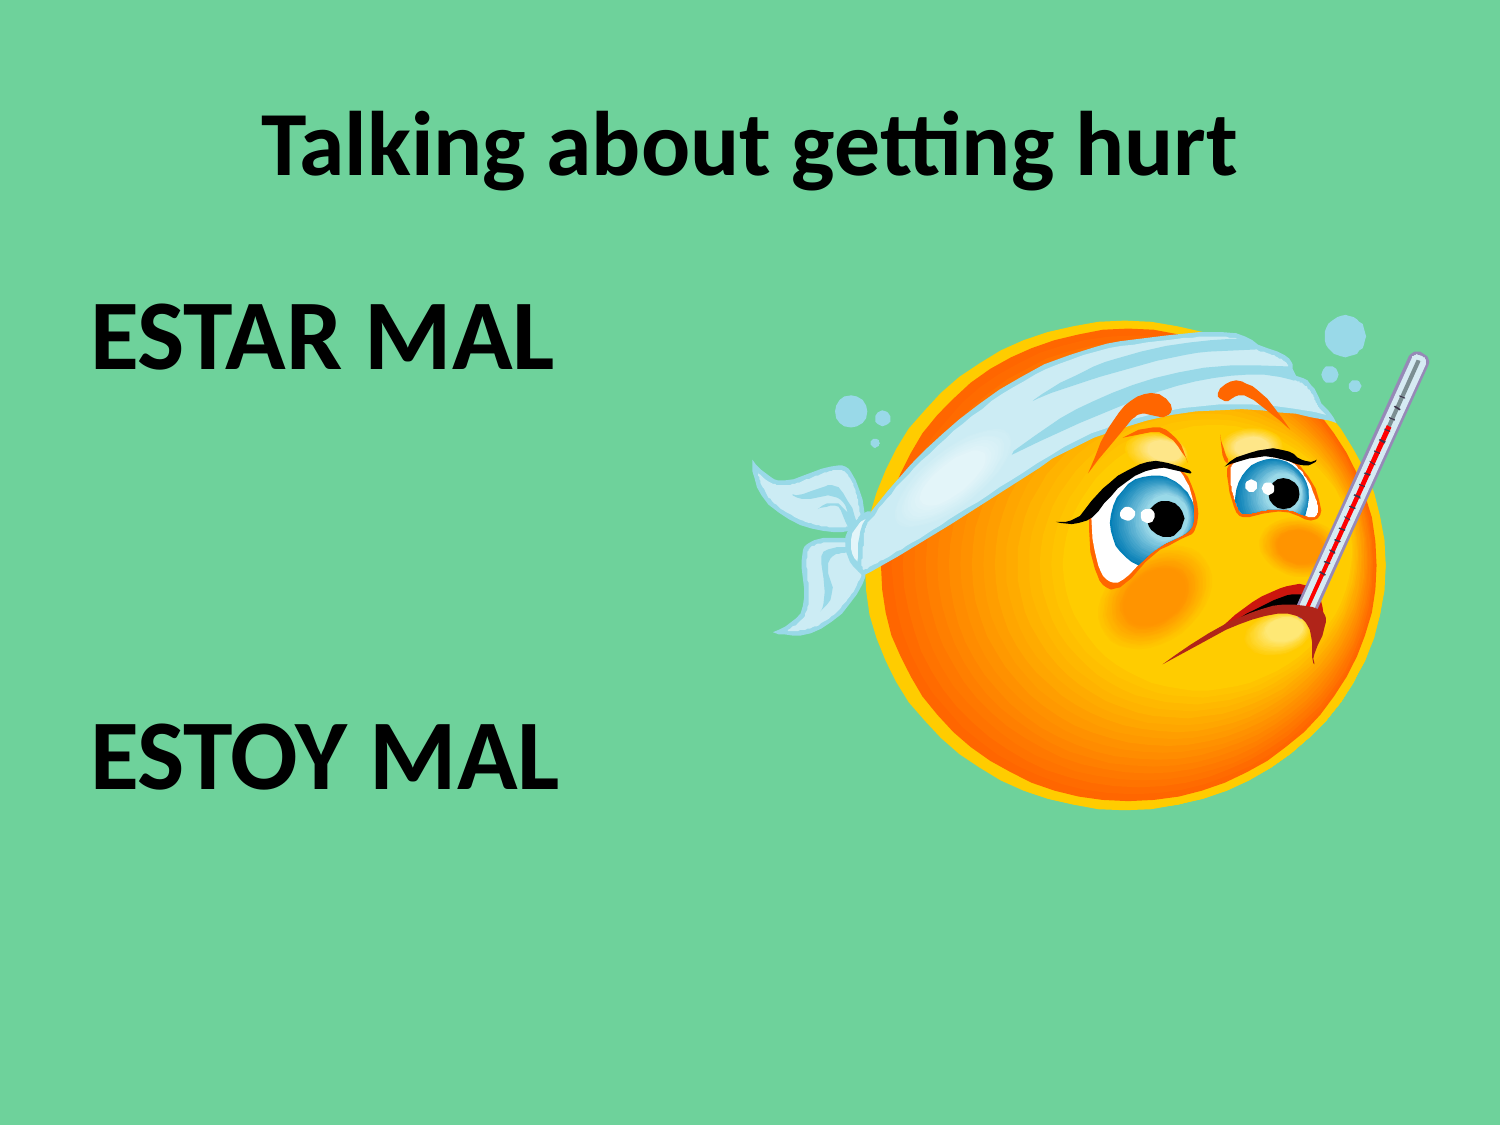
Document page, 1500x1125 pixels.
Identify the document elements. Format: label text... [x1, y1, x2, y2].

title Talking about getting hurt [75, 45, 1425, 233]
picture [749, 312, 1432, 813]
list ESTAR MAL ESTOY MAL [75, 262, 738, 1005]
